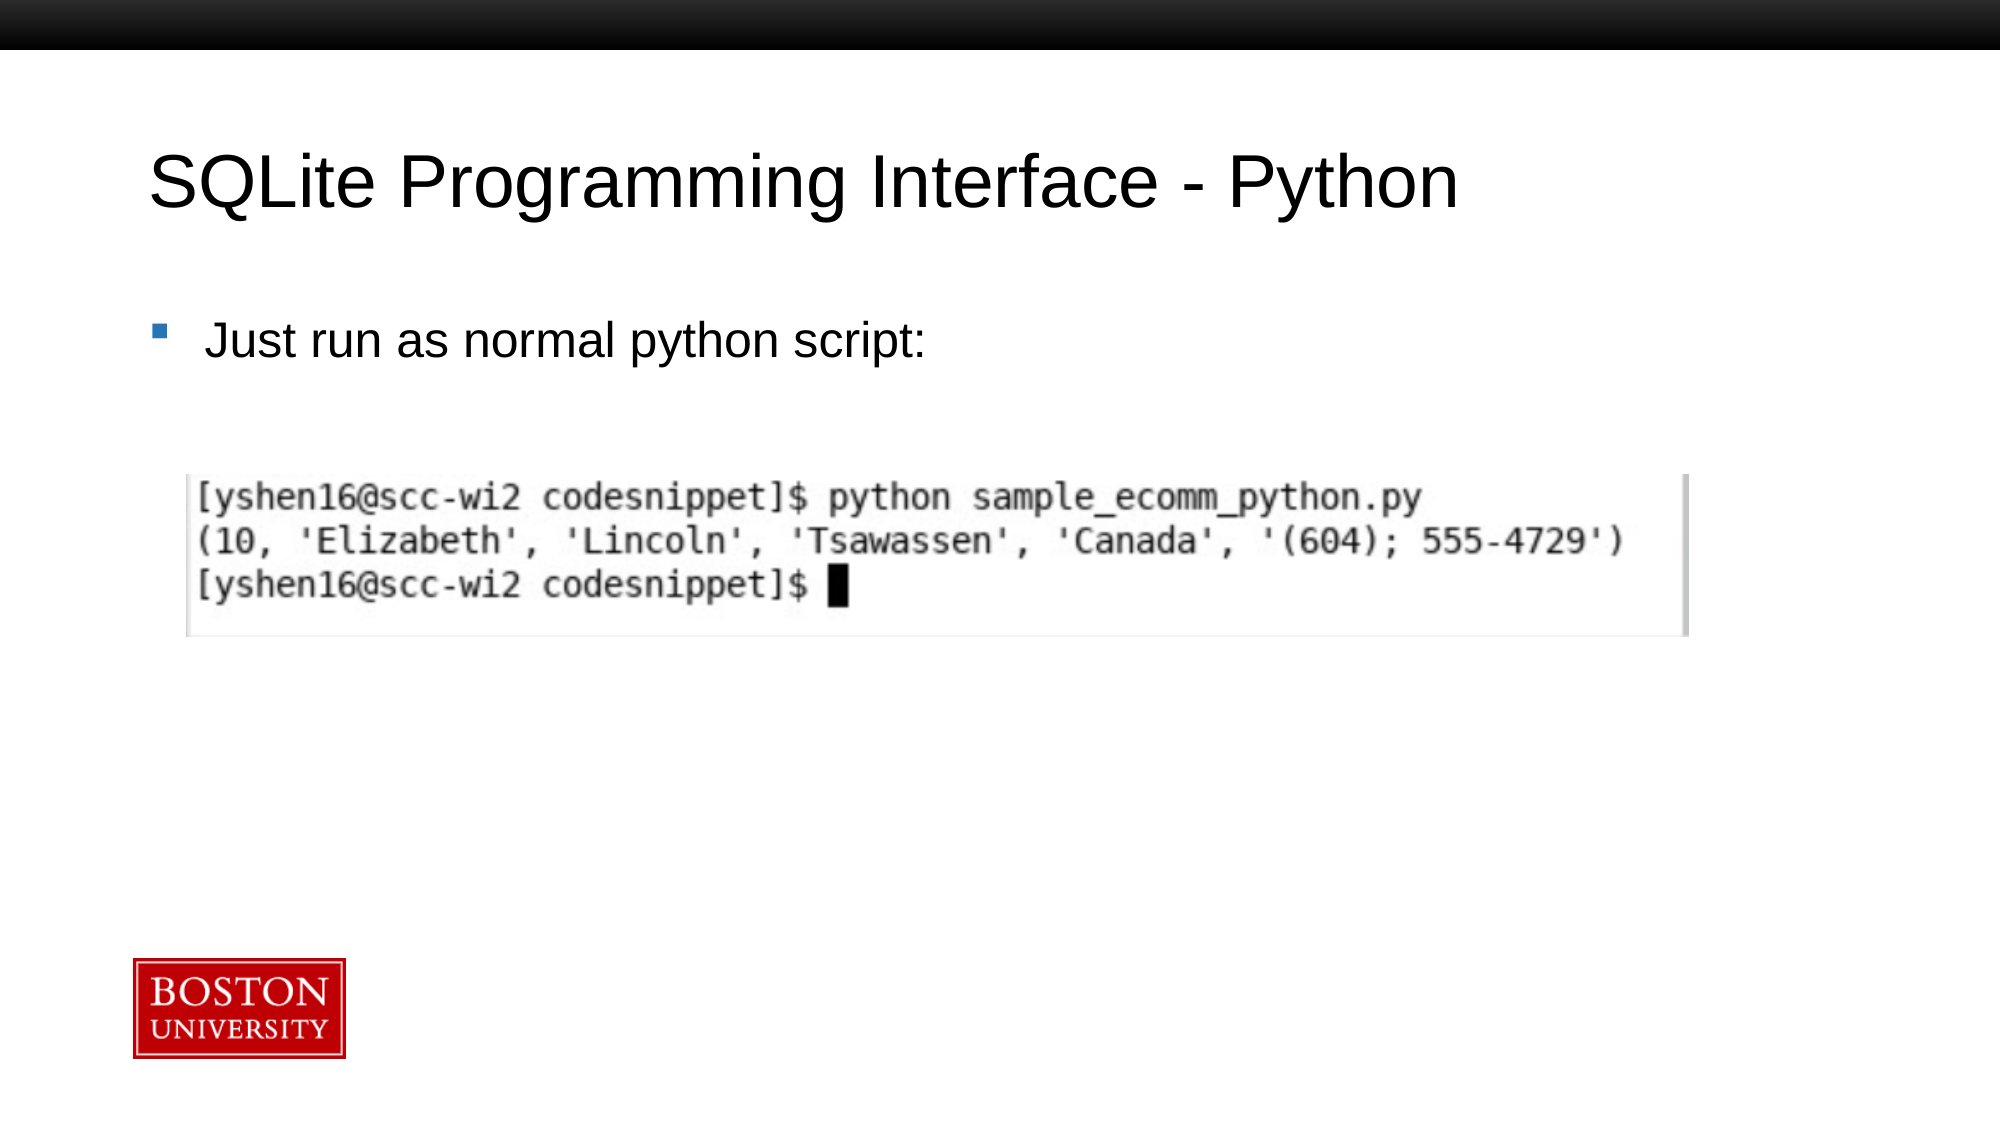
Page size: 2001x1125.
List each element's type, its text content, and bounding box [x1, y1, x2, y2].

list Just run as normal python script: [133, 299, 1867, 938]
picture [133, 958, 346, 1059]
picture [186, 474, 1689, 637]
title SQLite Programming Interface - Python [133, 125, 1867, 238]
